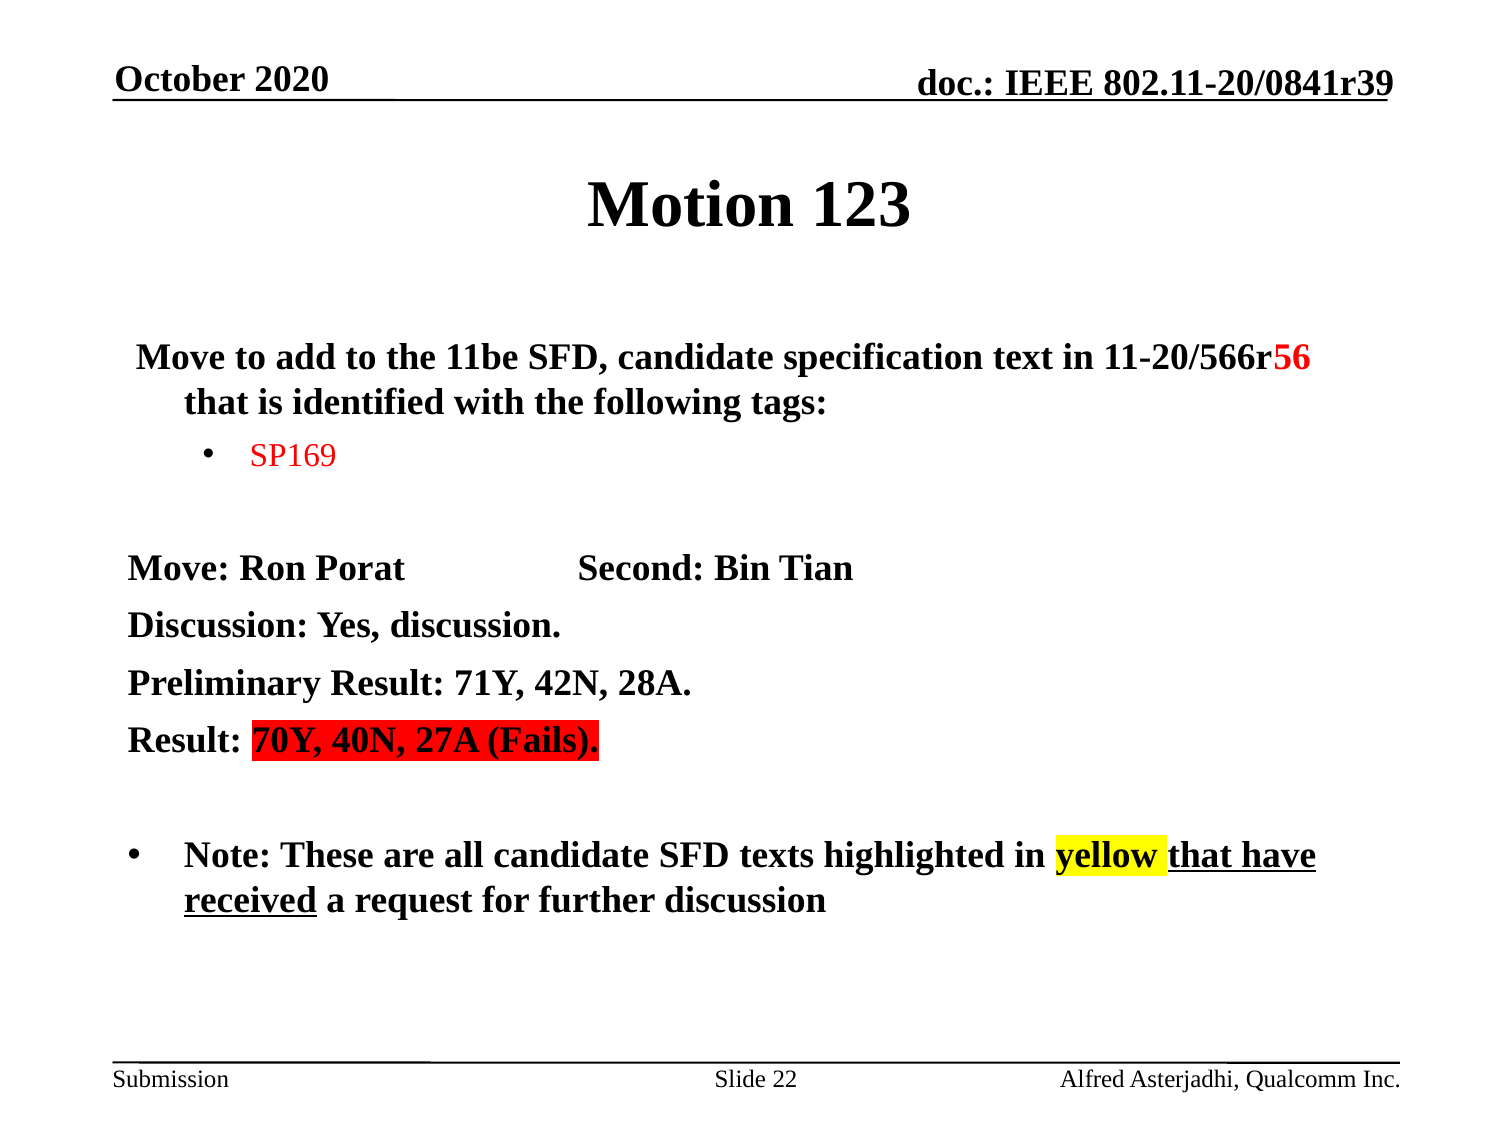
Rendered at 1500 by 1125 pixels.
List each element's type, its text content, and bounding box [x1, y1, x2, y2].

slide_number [114, 54, 423, 100]
list Move to add to the 11be SFD, candidate specification text in 11-20/566r56 that is identified with the following tags: SP169 Move: Ron Porat Second: Bin Tian Discussion: Yes, discussion. Preliminary Result: 71Y, 42N, 28A. Result: 70Y, 40N, 27A (Fails). Note: These are all candidate SFD texts highlighted in yellow that have received a request for further discussion [112, 324, 1388, 1000]
footer Alfred Asterjadhi, Qualcomm Inc. [878, 1061, 1402, 1093]
slide_number Slide 22 [712, 1061, 800, 1123]
title Motion 123 [112, 112, 1388, 288]
